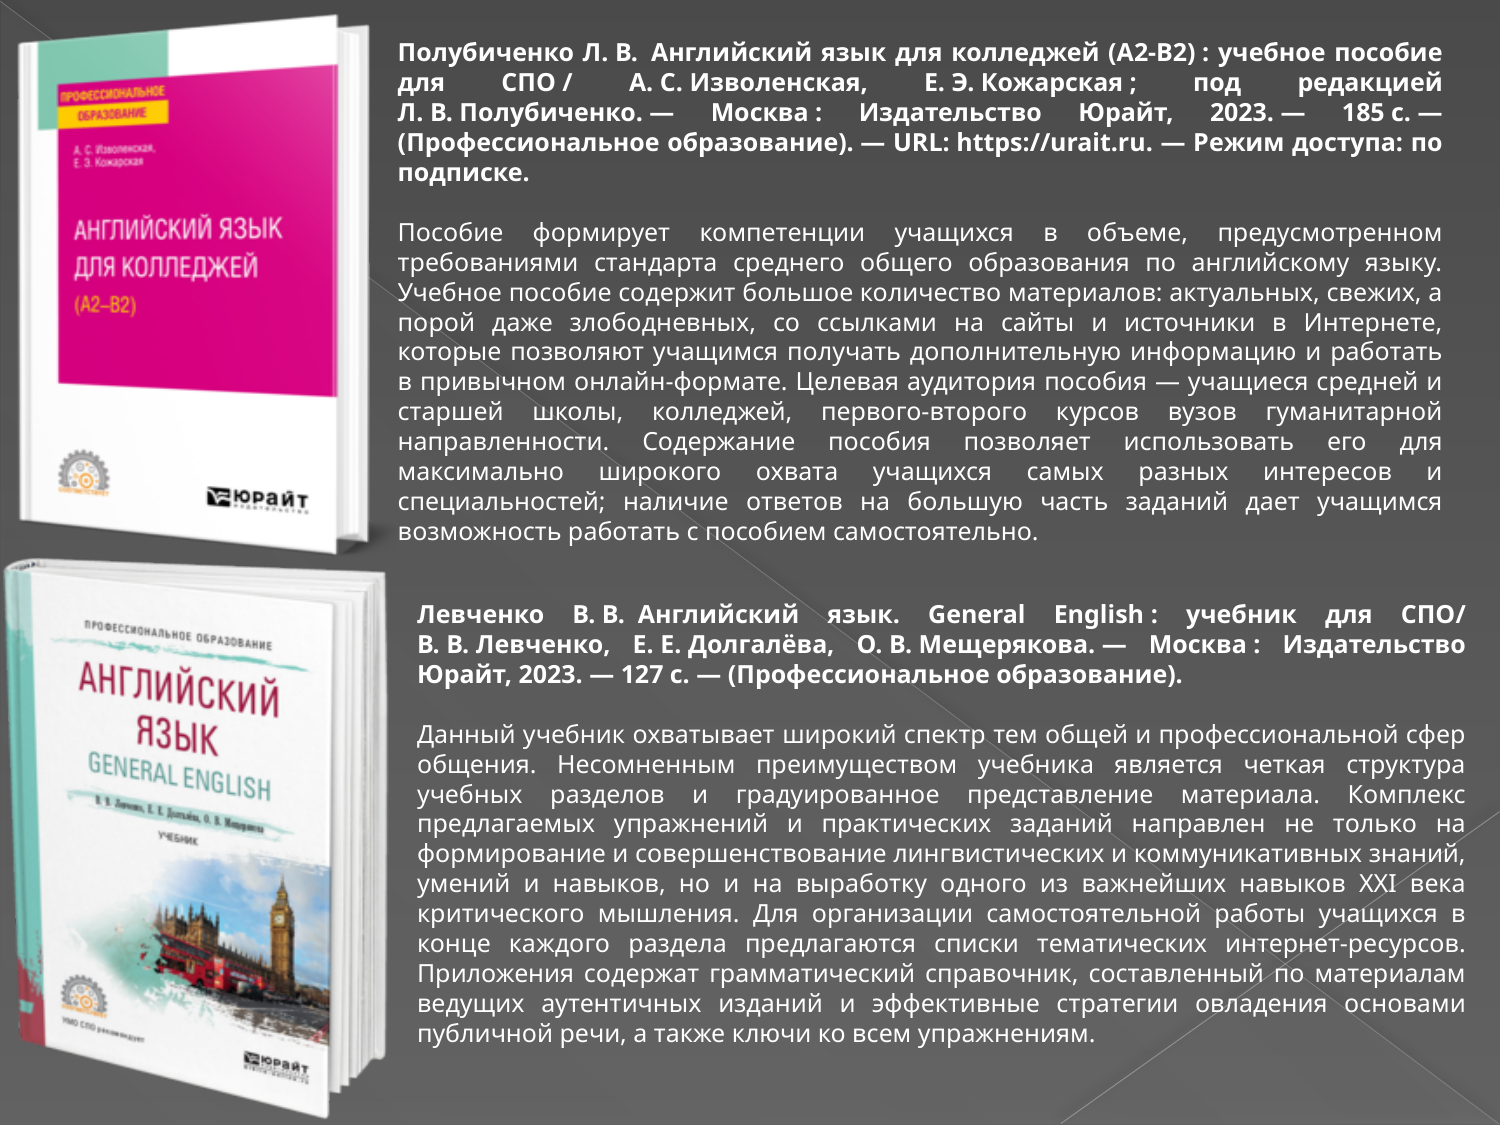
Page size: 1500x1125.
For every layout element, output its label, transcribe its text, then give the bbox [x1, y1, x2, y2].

text_box Полубиченко Л. В. Английский язык для колледжей (A2-B2) : учебное пособие для СПО / А. С. Изволенская, Е. Э. Кожарская ; под редакцией Л. В. Полубиченко. — Москва : Издательство Юрайт, 2023. — 185 с. — (Профессиональное образование). — URL: https://urait.ru. — Режим доступа: по подписке. Пособие формирует компетенции учащихся в объеме, предусмотренном требованиями стандарта среднего общего образования по английскому языку. Учебное пособие содержит большое количество материалов: актуальных, свежих, а порой даже злободневных, со ссылками на сайты и источники в Интернете, которые позволяют учащимся получать дополнительную информацию и работать в привычном онлайн-формате. Целевая аудитория пособия — учащиеся средней и старшей школы, колледжей, первого-второго курсов вузов гуманитарной направленности. Содержание пособия позволяет использовать его для максимально широкого охвата учащихся самых разных интересов и специальностей; наличие ответов на большую часть заданий дает учащимся возможность работать с пособием самостоятельно. [419, 29, 1459, 553]
text_box Левченко В. В. Английский язык. General English : учебник для СПО/ В. В. Левченко, Е. Е. Долгалёва, О. В. Мещерякова. — Москва : Издательство Юрайт, 2023. — 127 с. — (Профессиональное образование). Данный учебник охватывает широкий спектр тем общей и профессиональной сфер общения. Несомненным преимуществом учебника является четкая структура учебных разделов и градуированное представление материала. Комплекс предлагаемых упражнений и практических заданий направлен не только на формирование и совершенствование лингвистических и коммуникативных знаний, умений и навыков, но и на выработку одного из важнейших навыков XXI века критического мышления. Для организации самостоятельной работы учащихся в конце каждого раздела предлагаются списки тематических интернет-ресурсов. Приложения содержат грамматический справочник, составленный по материалам ведущих аутентичных изданий и эффективные стратегии овладения основами публичной речи, а также ключи ко всем упражнениям. [407, 591, 1483, 1055]
picture [0, 0, 415, 1125]
